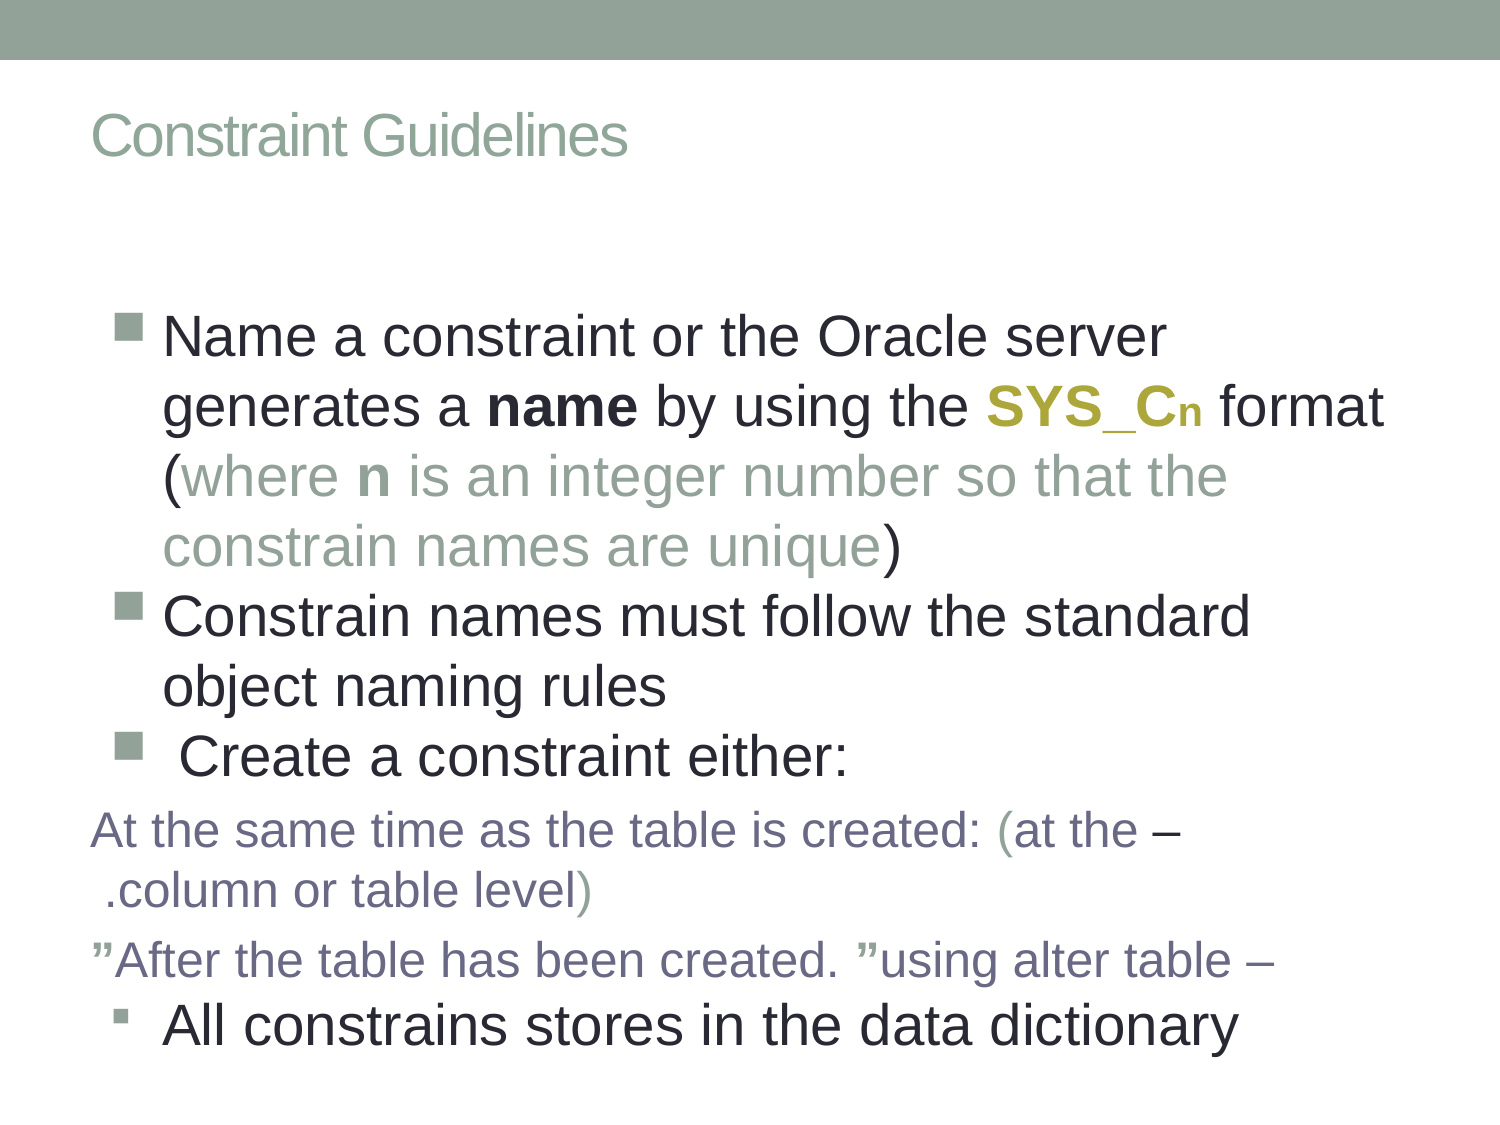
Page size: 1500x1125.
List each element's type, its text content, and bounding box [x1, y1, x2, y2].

title Constraint Guidelines [75, 87, 1425, 250]
list Name a constraint or the Oracle server generates a name by using the SYS_Cn format (where n is an integer number so that the constrain names are unique) Constrain names must follow the standard object naming rules Create a constraint either: – At the same time as the table is created: (at the column or table level). – After the table has been created. ”using alter table” All constrains stores in the data dictionary [75, 291, 1425, 1100]
